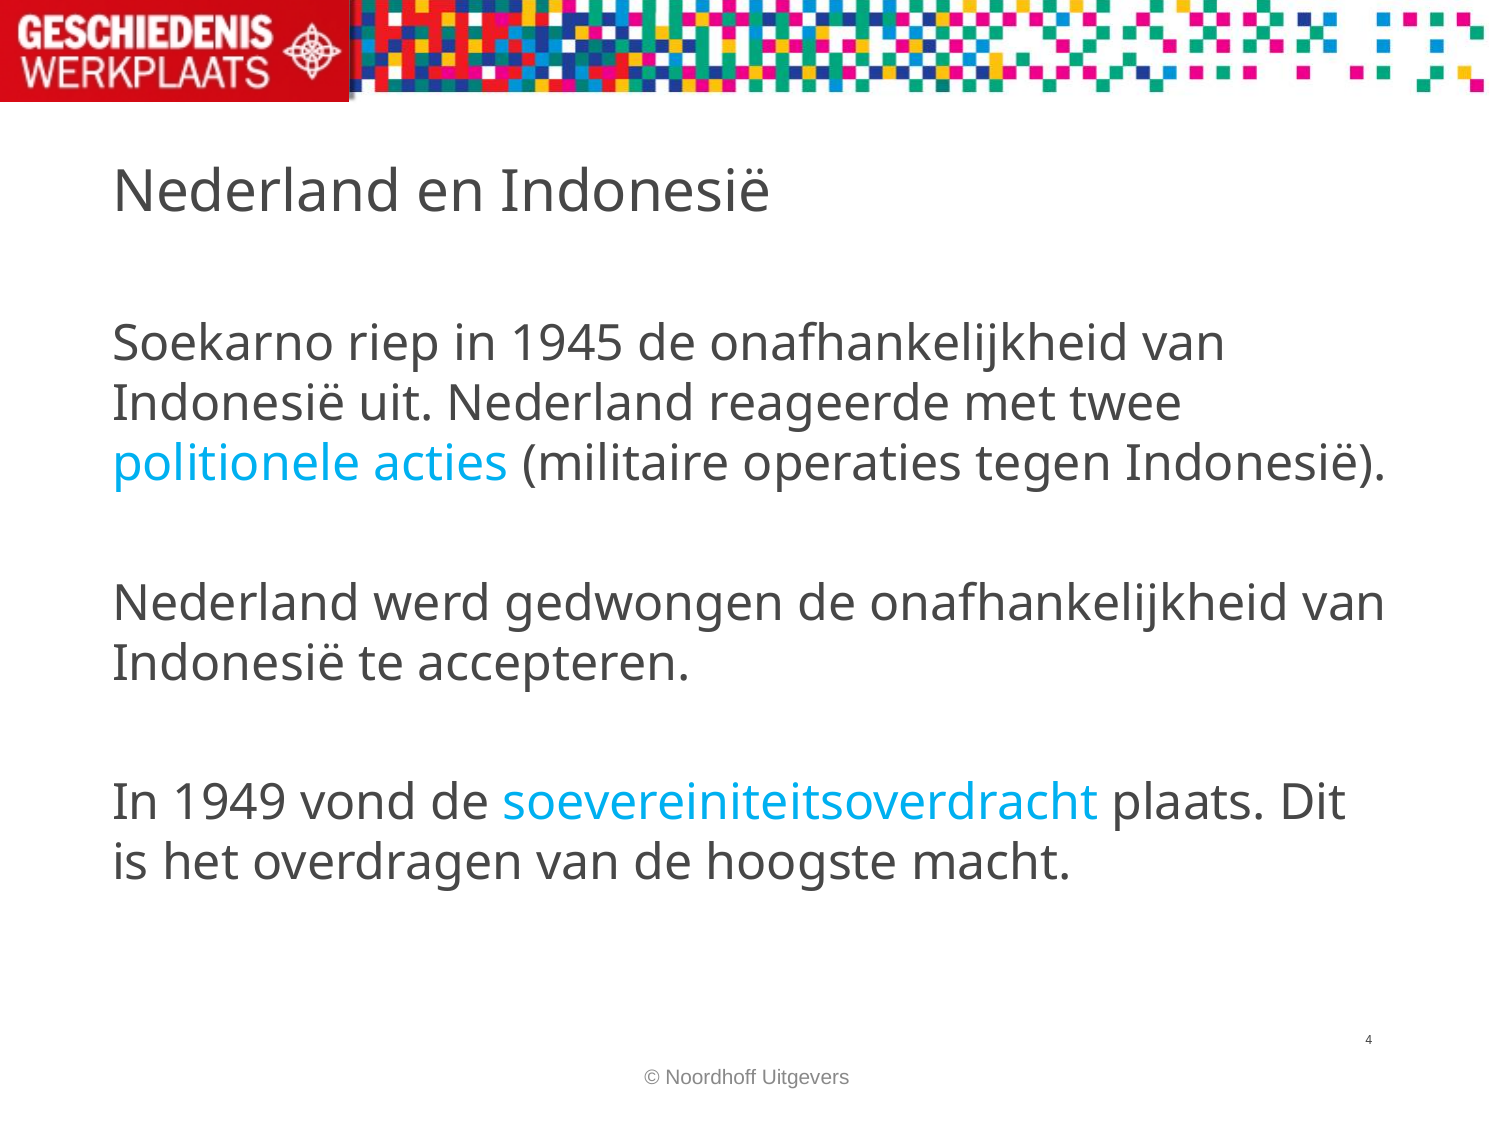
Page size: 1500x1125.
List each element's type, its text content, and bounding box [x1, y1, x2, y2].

slide_number 4 [1325, 1025, 1388, 1063]
text_box © Noordhoff Uitgevers [512, 1045, 988, 1106]
title Nederland en Indonesië [112, 145, 1401, 256]
list Soekarno riep in 1945 de onafhankelijkheid van Indonesië uit. Nederland reageerde met twee politionele acties (militaire operaties tegen Indonesië). Nederland werd gedwongen de onafhankelijkheid van Indonesië te accepteren. In 1949 vond de soevereiniteitsoverdracht plaats. Dit is het overdragen van de hoogste macht. [112, 302, 1409, 988]
picture [0, 0, 1500, 1125]
